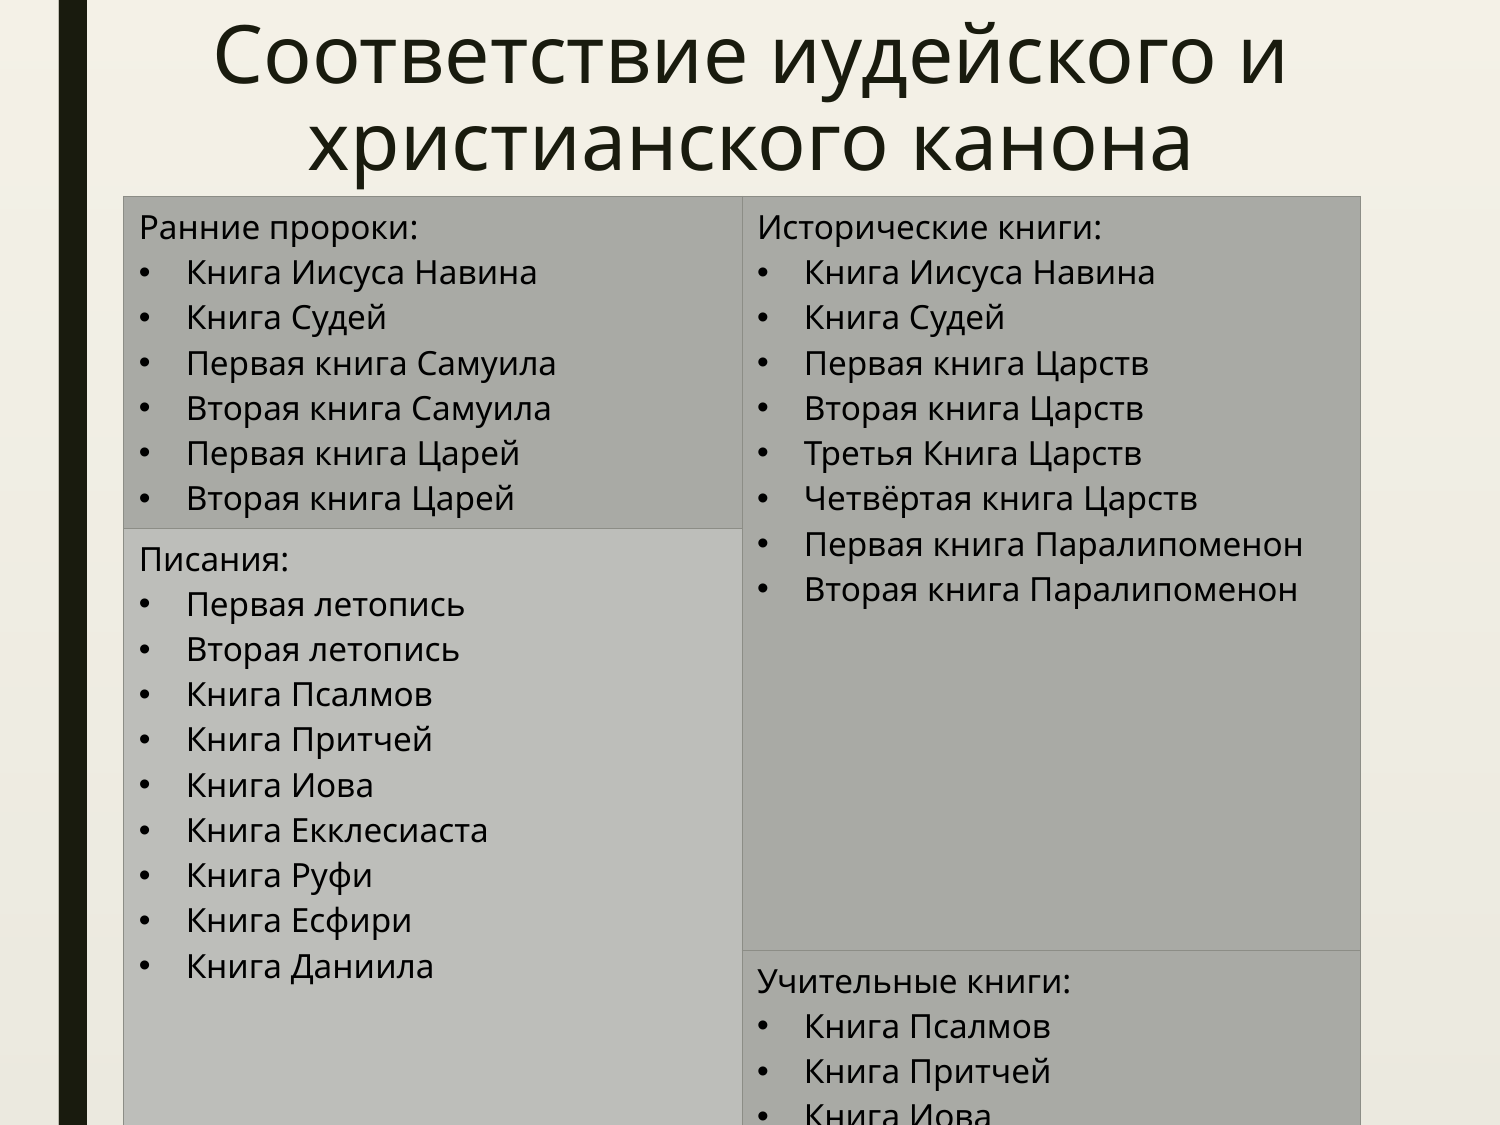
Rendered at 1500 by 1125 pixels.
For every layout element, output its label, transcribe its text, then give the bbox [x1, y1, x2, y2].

title Соответствие иудейского и христианского канона [76, 7, 1427, 195]
table_header Ранние пророки: Книга Иисуса Навина Книга Судей Первая книга Самуила Вторая книга Самуила Первая книга Царей Вторая книга Царей [124, 197, 742, 528]
table_header Исторические книги: Книга Иисуса Навина Книга Судей Первая книга Царств Вторая книга Царств Третья Книга Царств Четвёртая книга Царств Первая книга Паралипоменон Вторая книга Паралипоменон [743, 197, 1360, 950]
table_cell Учительные книги: Книга Псалмов Книга Притчей Книга Иова Книга Екклесиаста Книга Руфи Книга Есфири [743, 951, 1360, 1125]
table_cell Писания: Первая летопись Вторая летопись Книга Псалмов Книга Притчей Книга Иова Книга Екклесиаста Книга Руфи Книга Есфири Книга Даниила [124, 529, 742, 1125]
